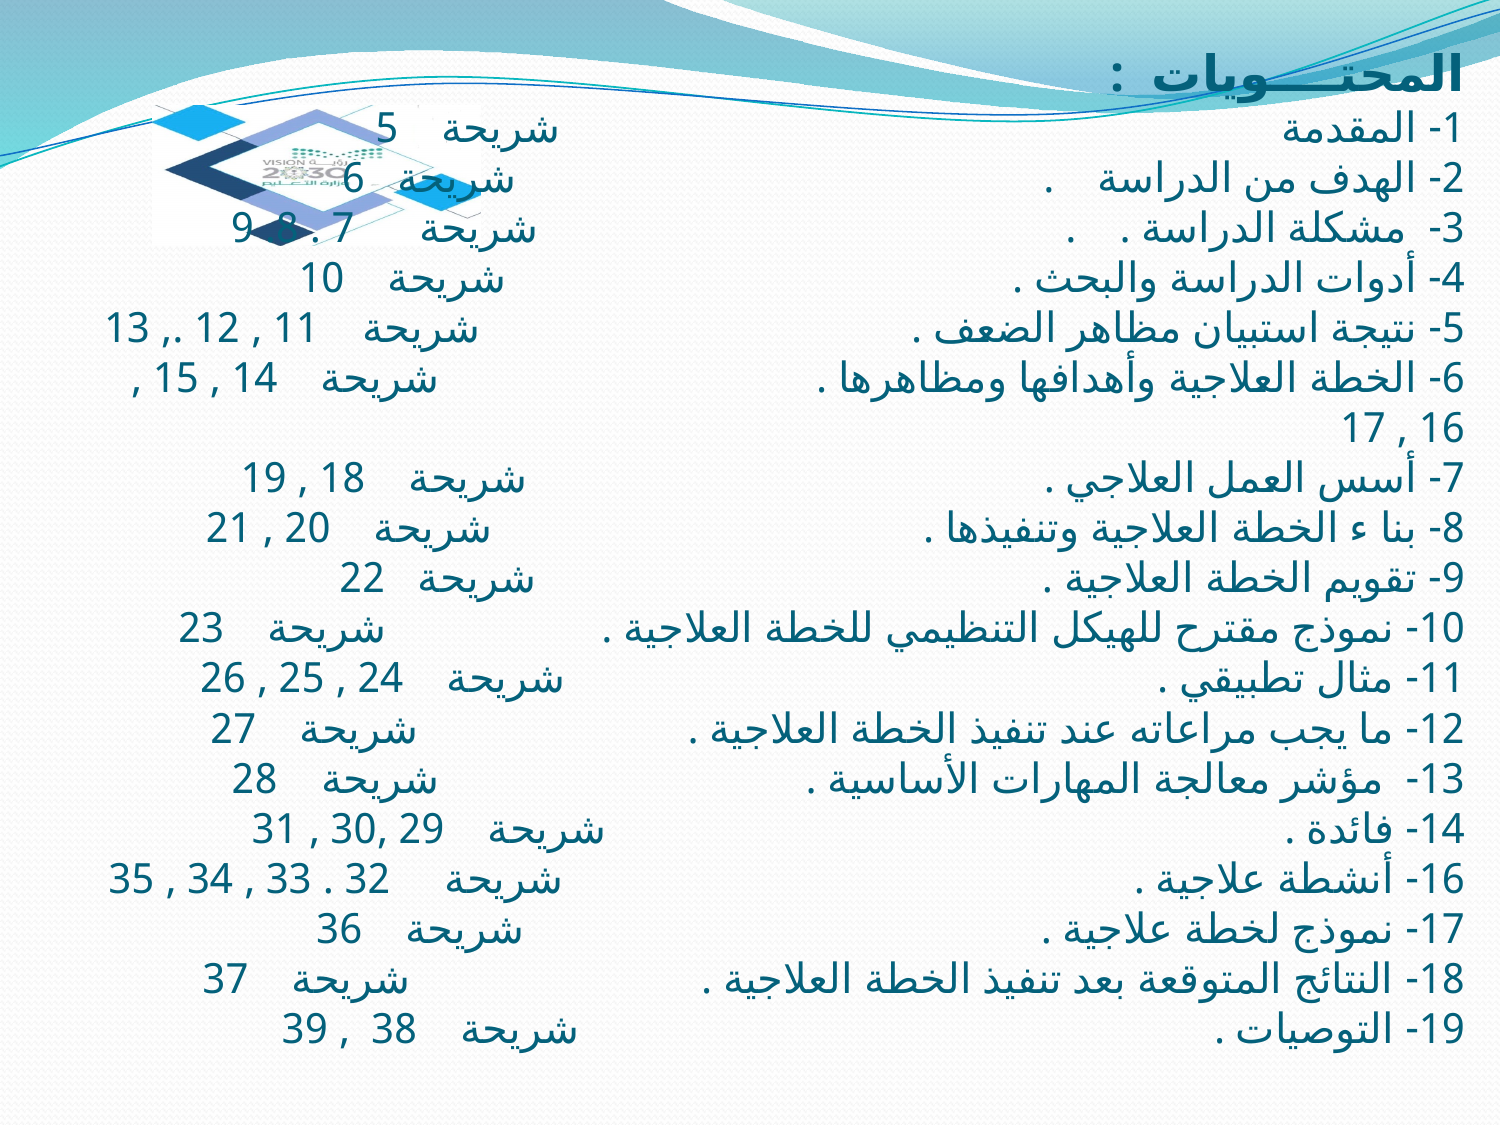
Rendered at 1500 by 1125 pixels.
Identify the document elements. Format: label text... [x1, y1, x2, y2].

picture [152, 105, 481, 247]
title المحتــــويات : 1- المقدمة شريحة 5 2- الهدف من الدراسة . شريحة 6 3- مشكلة الدراسة . . شريحة 7 . 8. 9 4- أدوات الدراسة والبحث . شريحة 10 5- نتيجة استبيان مظاهر الضعف . شريحة 11 , 12 ., 13 6- الخطة العلاجية وأهدافها ومظاهرها . شريحة 14 , 15 , 16 , 17 7- أسس العمل العلاجي . شريحة 18 , 19 8- بنا ء الخطة العلاجية وتنفيذها . شريحة 20 , 21 9- تقويم الخطة العلاجية . شريحة 22 10- نموذج مقترح للهيكل التنظيمي للخطة العلاجية . شريحة 23 11- مثال تطبيقي . شريحة 24 , 25 , 26 12- ما يجب مراعاته عند تنفيذ الخطة العلاجية . شريحة 27 13- مؤشر معالجة المهارات الأساسية . شريحة 28 14- فائدة . شريحة 29 ,30 , 31 16- أنشطة علاجية . شريحة 32 . 33 , 34 , 35 17- نموذج لخطة علاجية . شريحة 36 18- النتائج المتوقعة بعد تنفيذ الخطة العلاجية . شريحة 37 19- التوصيات . شريحة 38 , 39 [75, 93, 1465, 1102]
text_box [145, 106, 487, 259]
